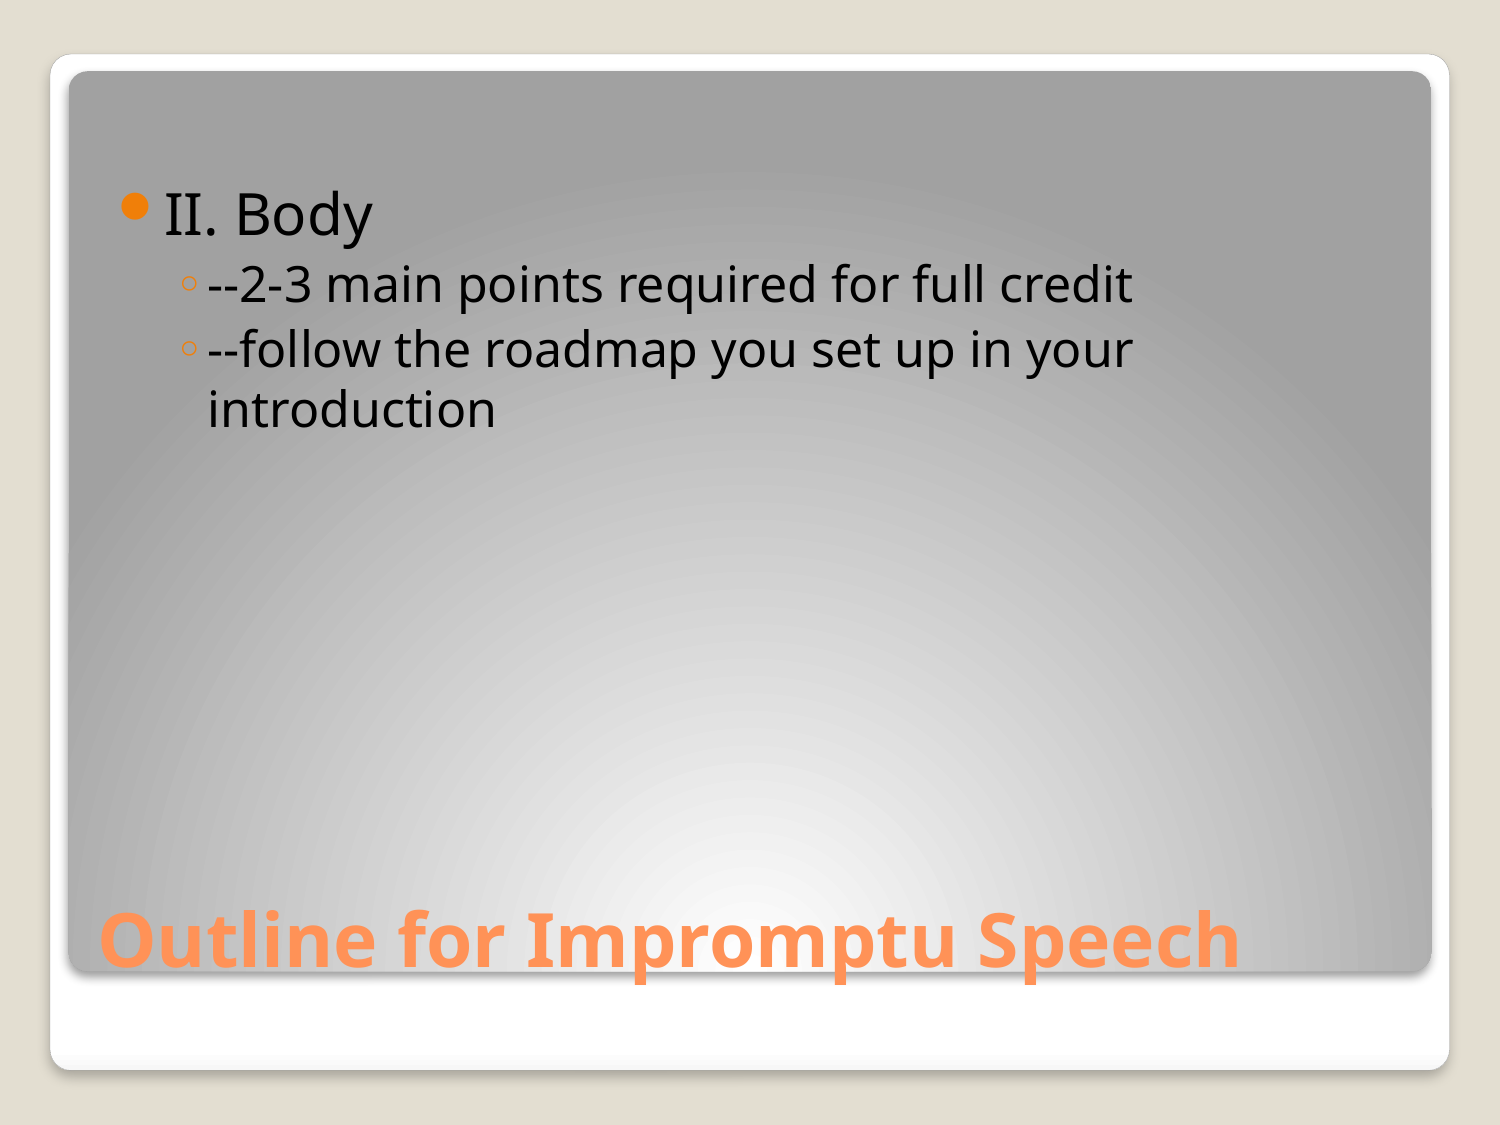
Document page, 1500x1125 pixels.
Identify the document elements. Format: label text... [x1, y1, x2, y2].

list II. Body --2-3 main points required for full credit --follow the roadmap you set up in your introduction [87, 162, 1430, 688]
title Outline for Impromptu Speech [82, 817, 1425, 990]
